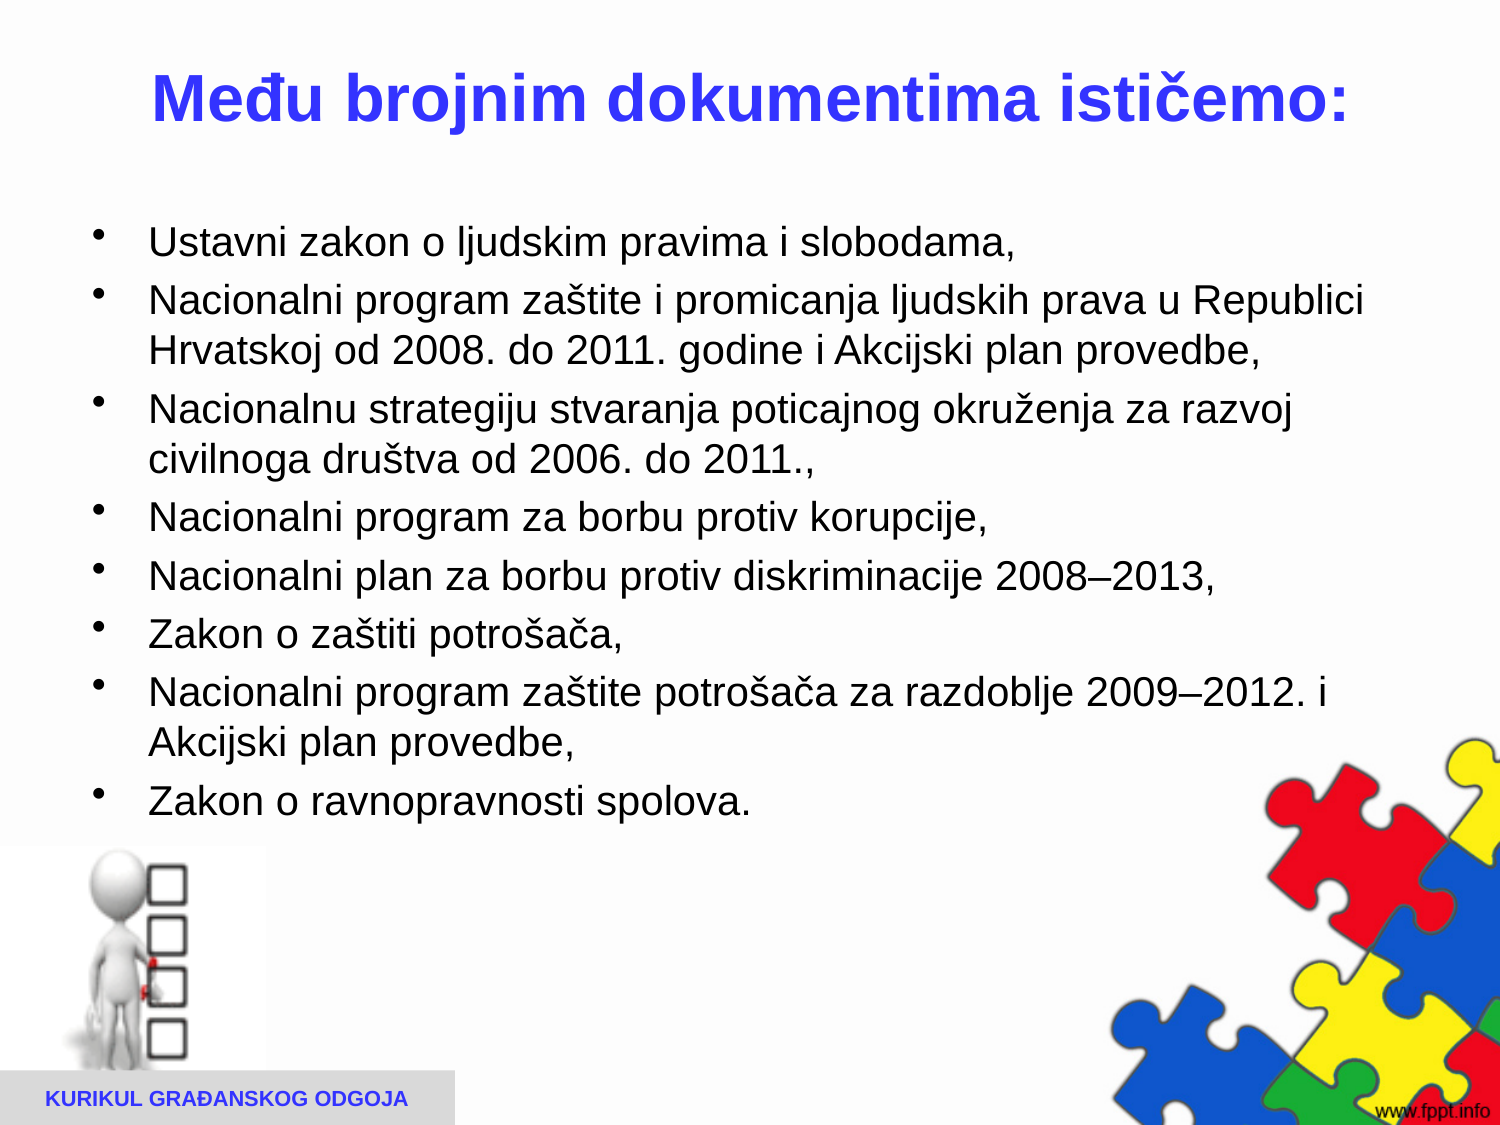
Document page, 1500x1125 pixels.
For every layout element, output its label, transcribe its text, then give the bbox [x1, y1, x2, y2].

picture [0, 0, 1500, 1125]
title Među brojnim dokumentima ističemo: [76, 30, 1428, 148]
text_box KURIKUL GRAĐANSKOG ODGOJA [269, 1070, 455, 1125]
list Ustavni zakon o ljudskim pravima i slobodama, Nacionalni program zaštite i promicanja ljudskih prava u Republici Hrvatskoj od 2008. do 2011. godine i Akcijski plan provedbe, Nacionalnu strategiju stvaranja poticajnog okruženja za razvoj civilnoga društva od 2006. do 2011., Nacionalni program za borbu protiv korupcije, Nacionalni plan za borbu protiv diskriminacije 2008–2013, Zakon o zaštiti potrošača, Nacionalni program zaštite potrošača za razdoblje 2009–2012. i Akcijski plan provedbe, Zakon o ravnopravnosti spolova. [76, 148, 1428, 870]
